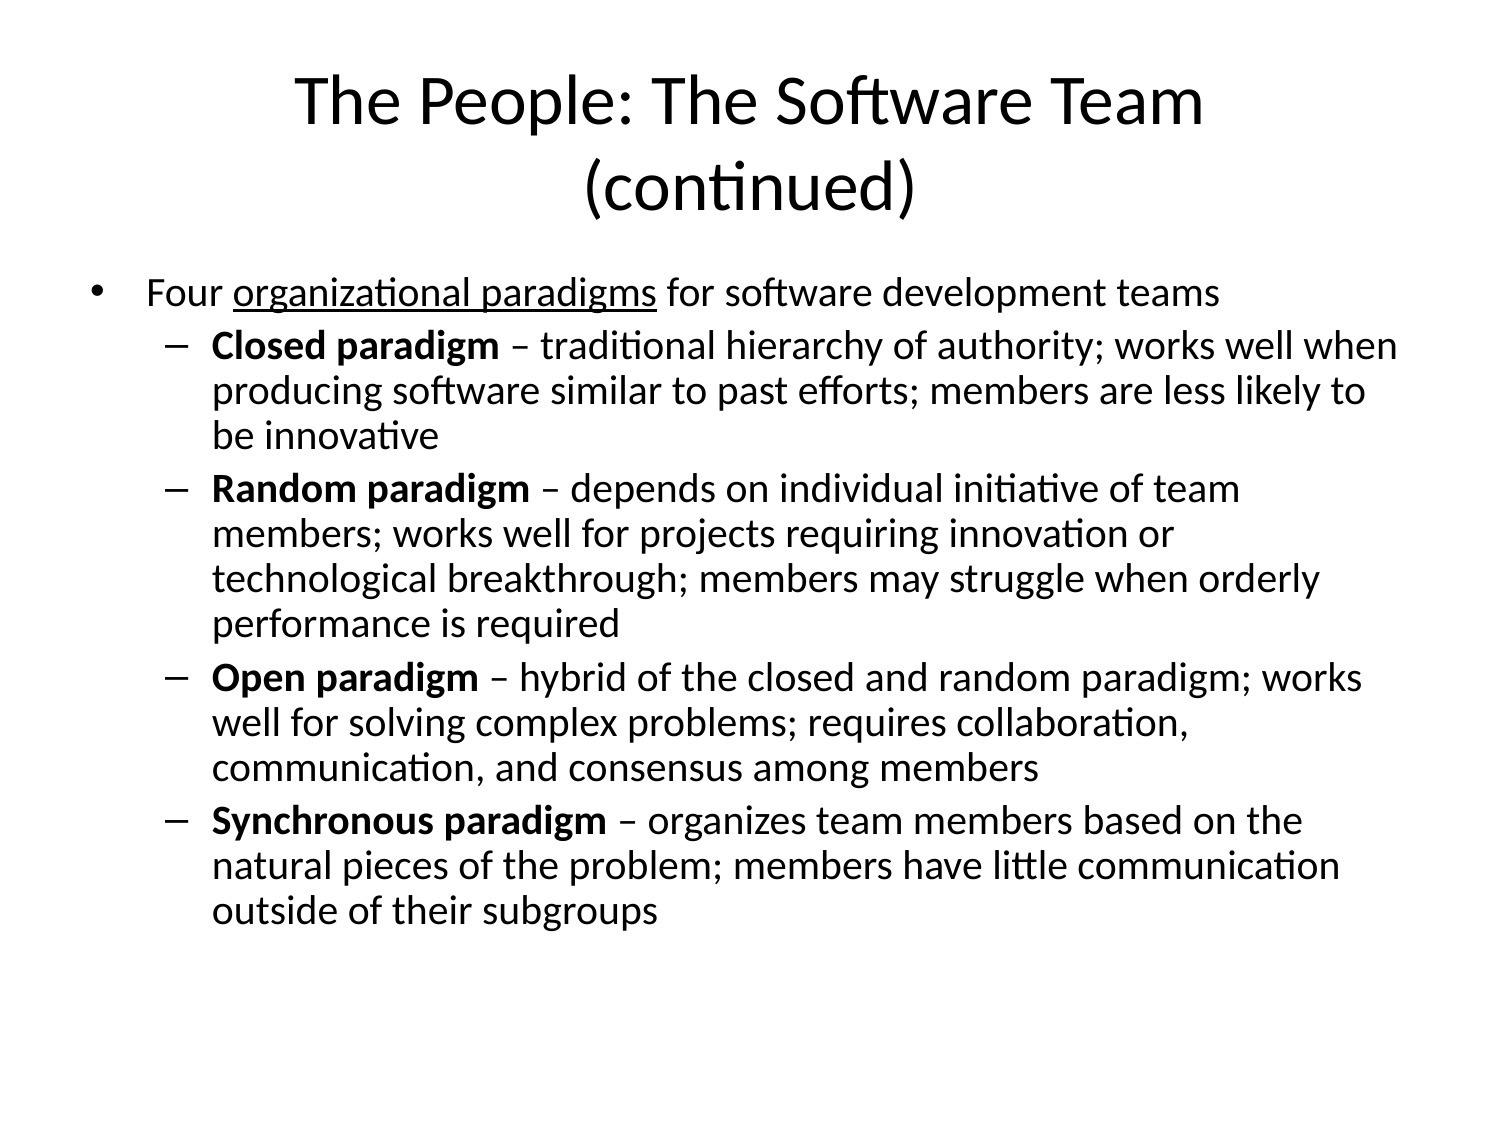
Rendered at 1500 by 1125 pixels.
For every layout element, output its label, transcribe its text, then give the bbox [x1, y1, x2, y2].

title The People: The Software Team (continued) [75, 45, 1425, 233]
list Four organizational paradigms for software development teams Closed paradigm – traditional hierarchy of authority; works well when producing software similar to past efforts; members are less likely to be innovative Random paradigm – depends on individual initiative of team members; works well for projects requiring innovation or technological breakthrough; members may struggle when orderly performance is required Open paradigm – hybrid of the closed and random paradigm; works well for solving complex problems; requires collaboration, communication, and consensus among members Synchronous paradigm – organizes team members based on the natural pieces of the problem; members have little communication outside of their subgroups [75, 262, 1425, 1005]
